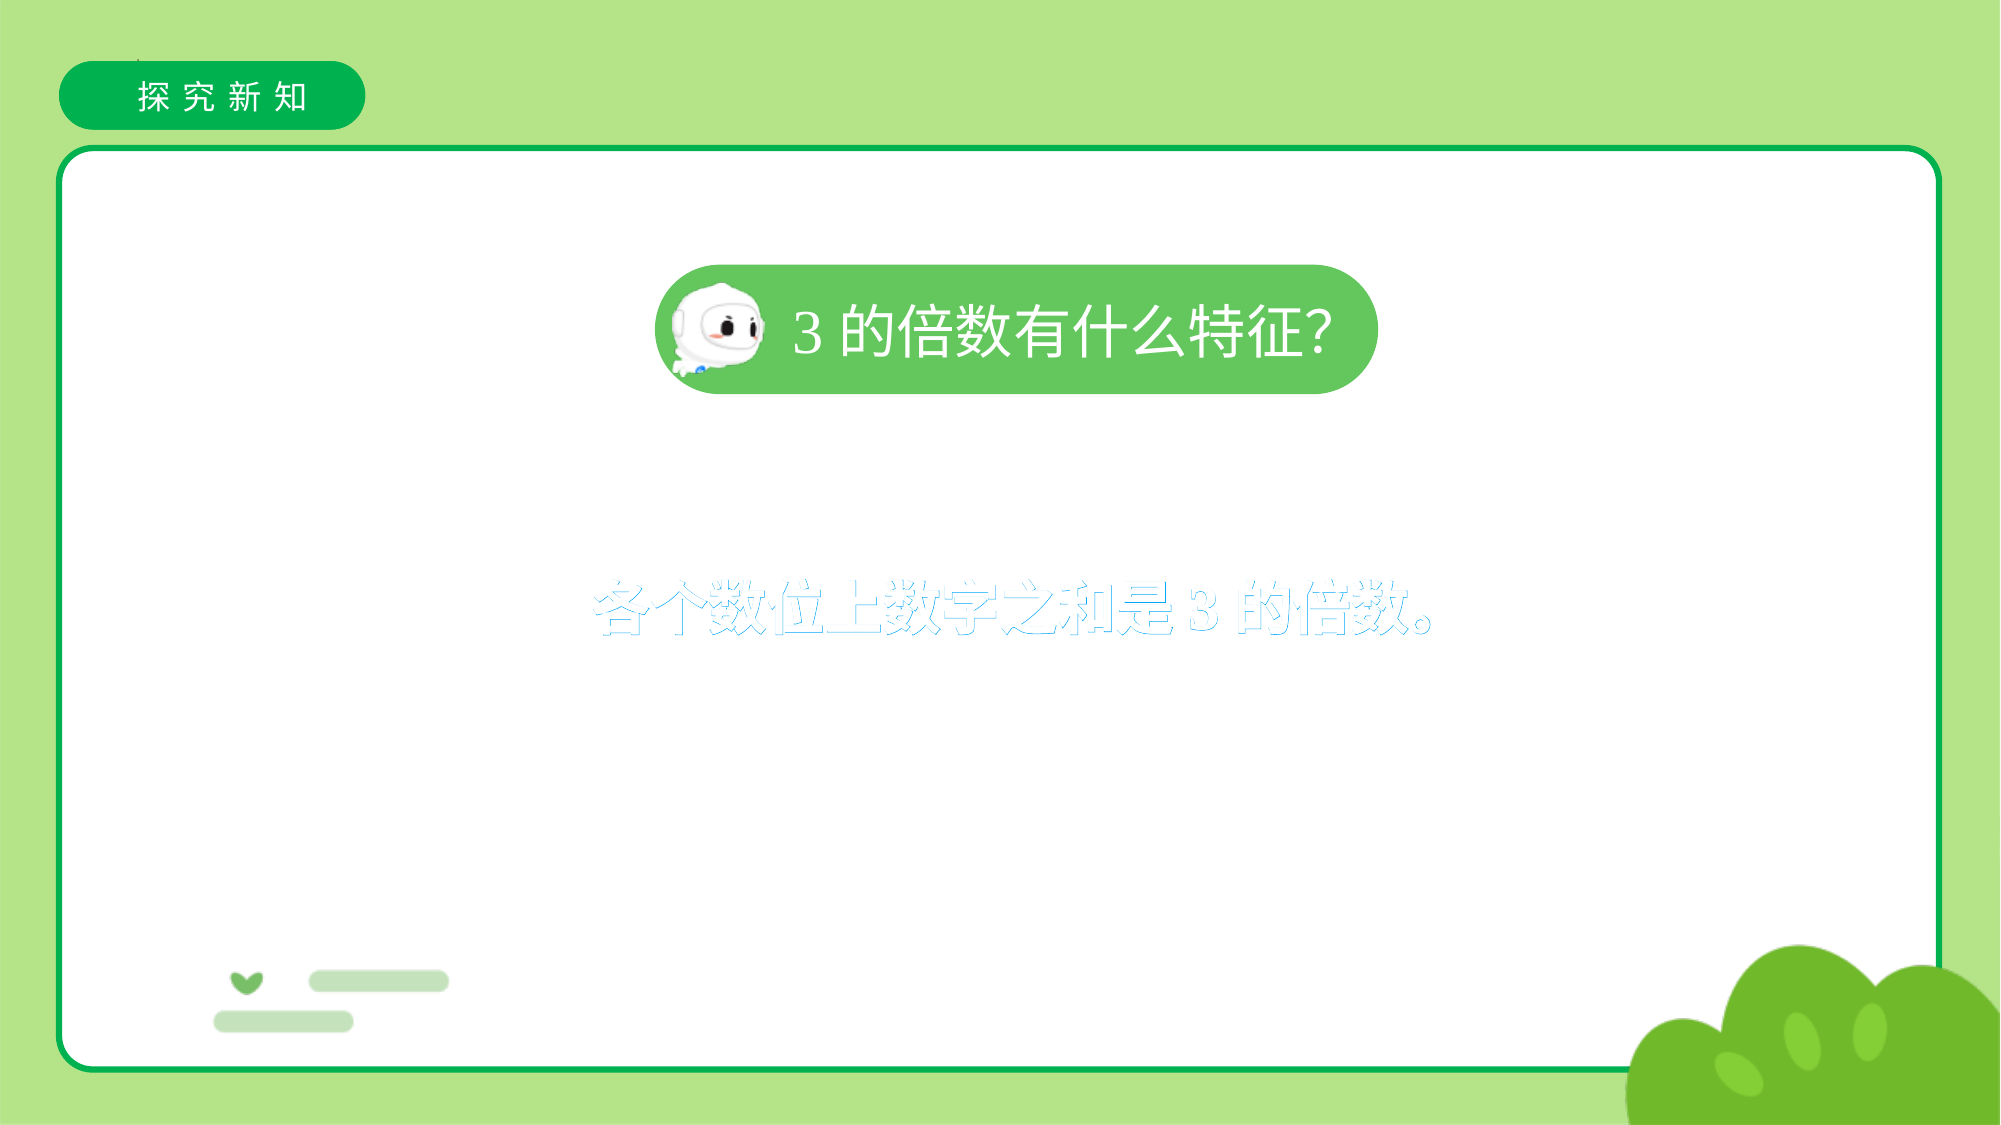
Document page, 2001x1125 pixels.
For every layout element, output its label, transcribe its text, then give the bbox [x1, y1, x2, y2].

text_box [576, 559, 1588, 651]
text_box 探究新知 [111, 68, 333, 124]
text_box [659, 269, 1431, 390]
picture [0, 0, 2001, 1125]
